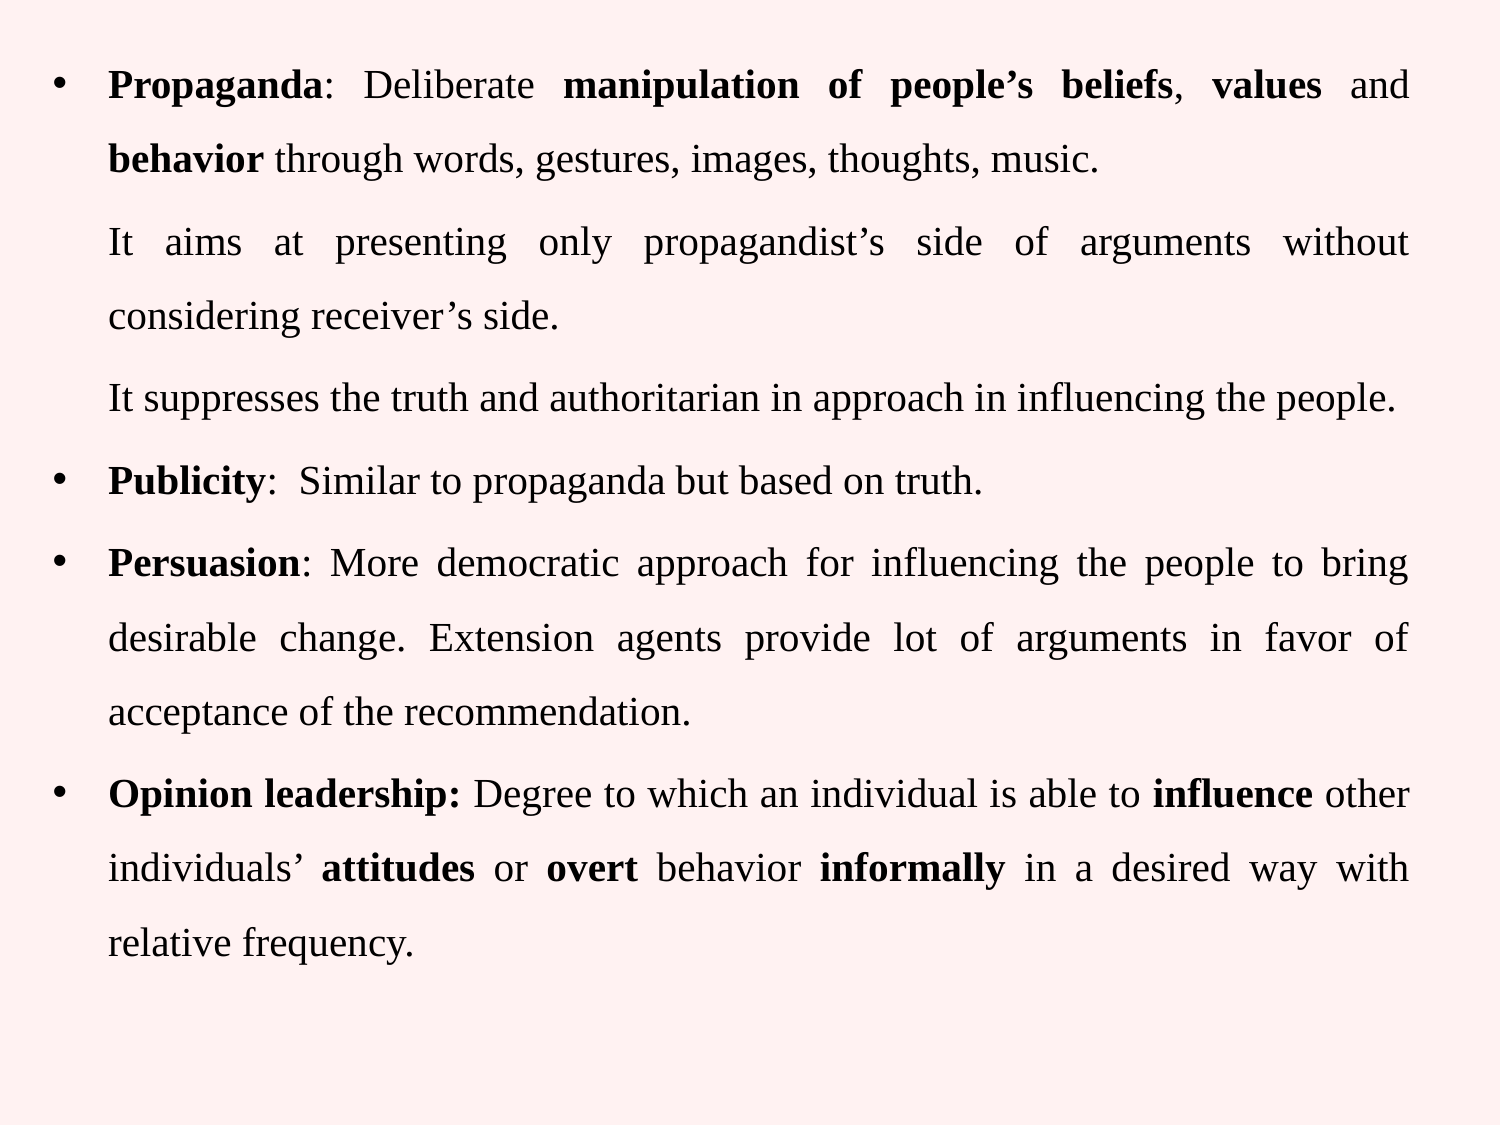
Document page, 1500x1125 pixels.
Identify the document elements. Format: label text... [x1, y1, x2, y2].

list Propaganda: Deliberate manipulation of people’s beliefs, values and behavior through words, gestures, images, thoughts, music. It aims at presenting only propagandist’s side of arguments without considering receiver’s side. It suppresses the truth and authoritarian in approach in influencing the people. Publicity: Similar to propaganda but based on truth. Persuasion: More democratic approach for influencing the people to bring desirable change. Extension agents provide lot of arguments in favor of acceptance of the recommendation. Opinion leadership: Degree to which an individual is able to influence other individuals’ attitudes or overt behavior informally in a desired way with relative frequency. [37, 24, 1425, 1050]
